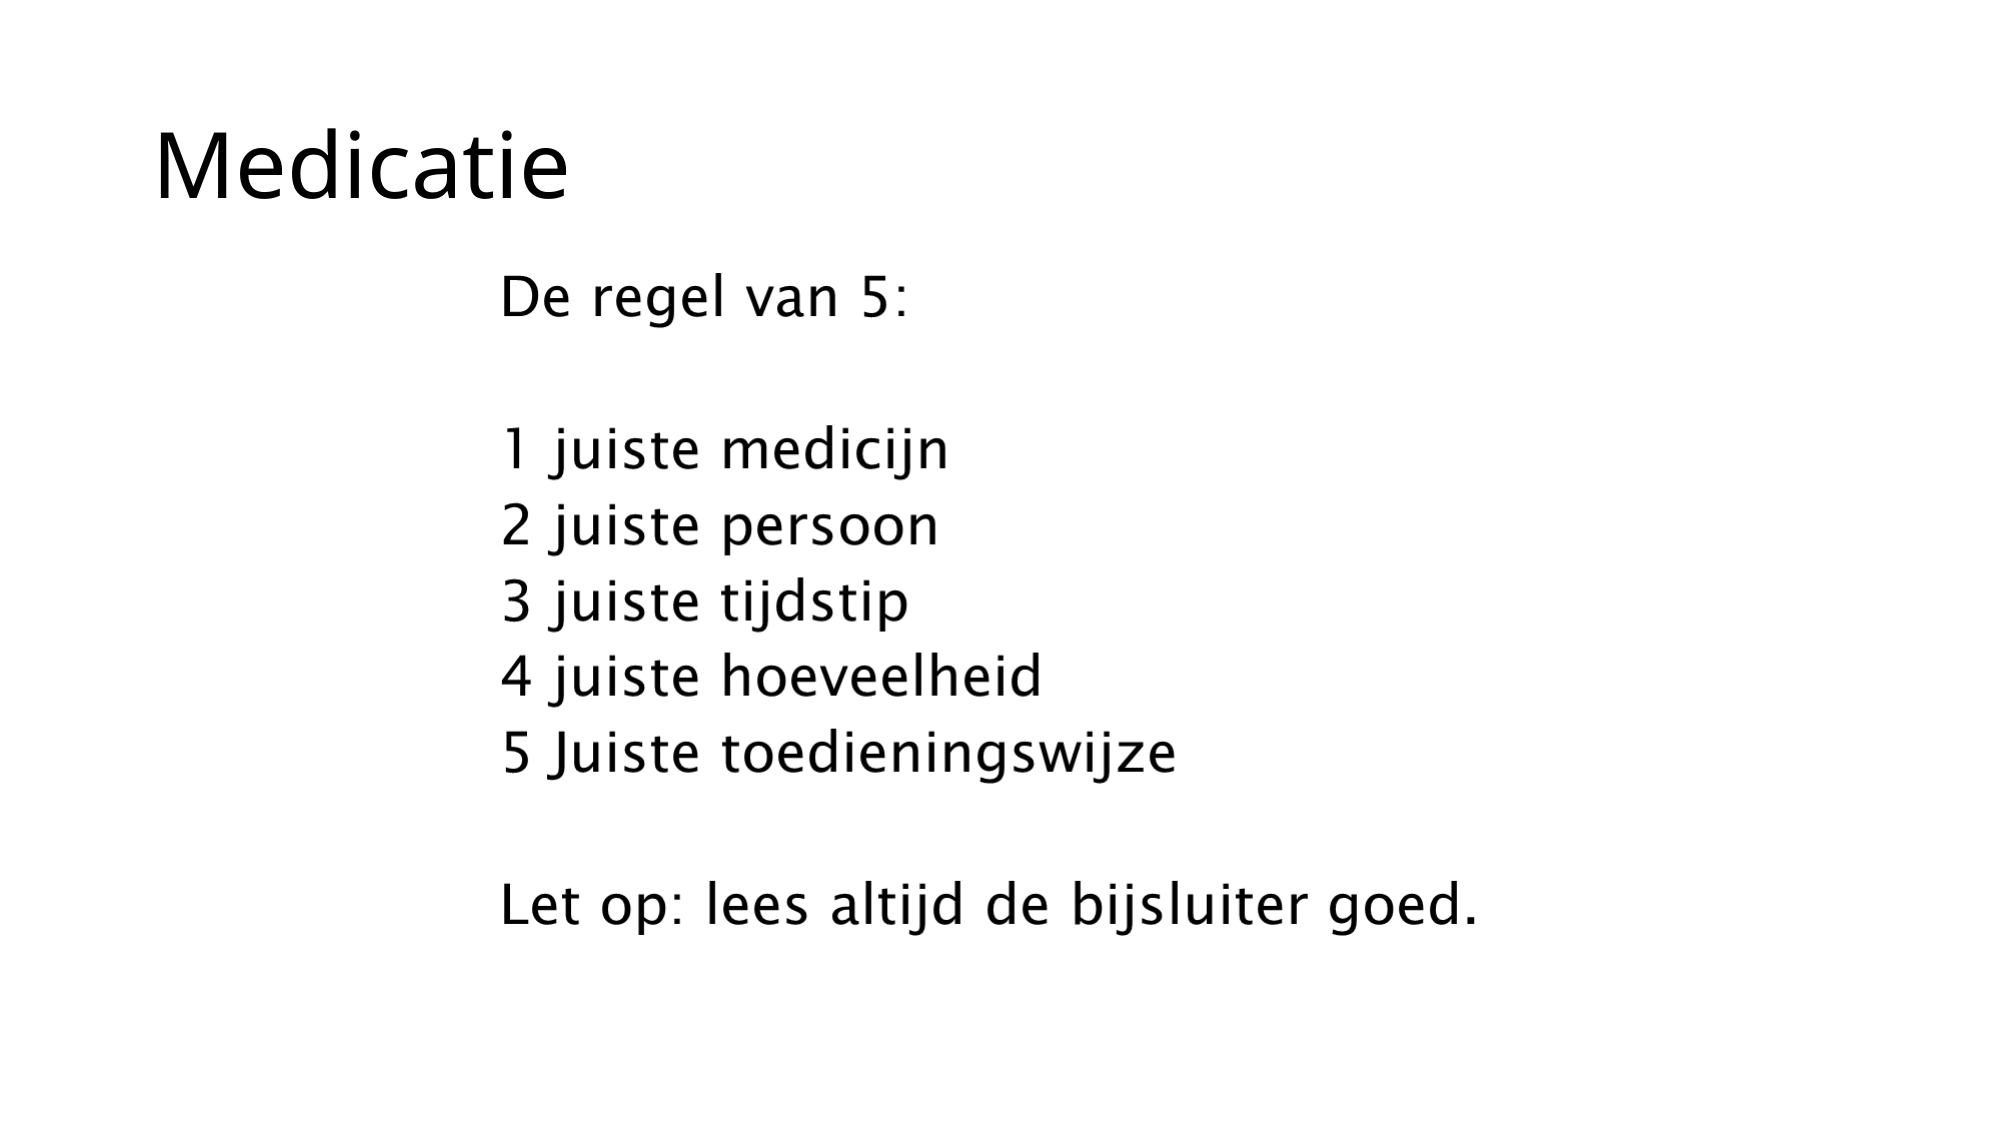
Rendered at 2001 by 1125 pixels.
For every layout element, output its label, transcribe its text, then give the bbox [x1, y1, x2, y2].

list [466, 252, 1533, 976]
title Medicatie [137, 59, 1863, 278]
